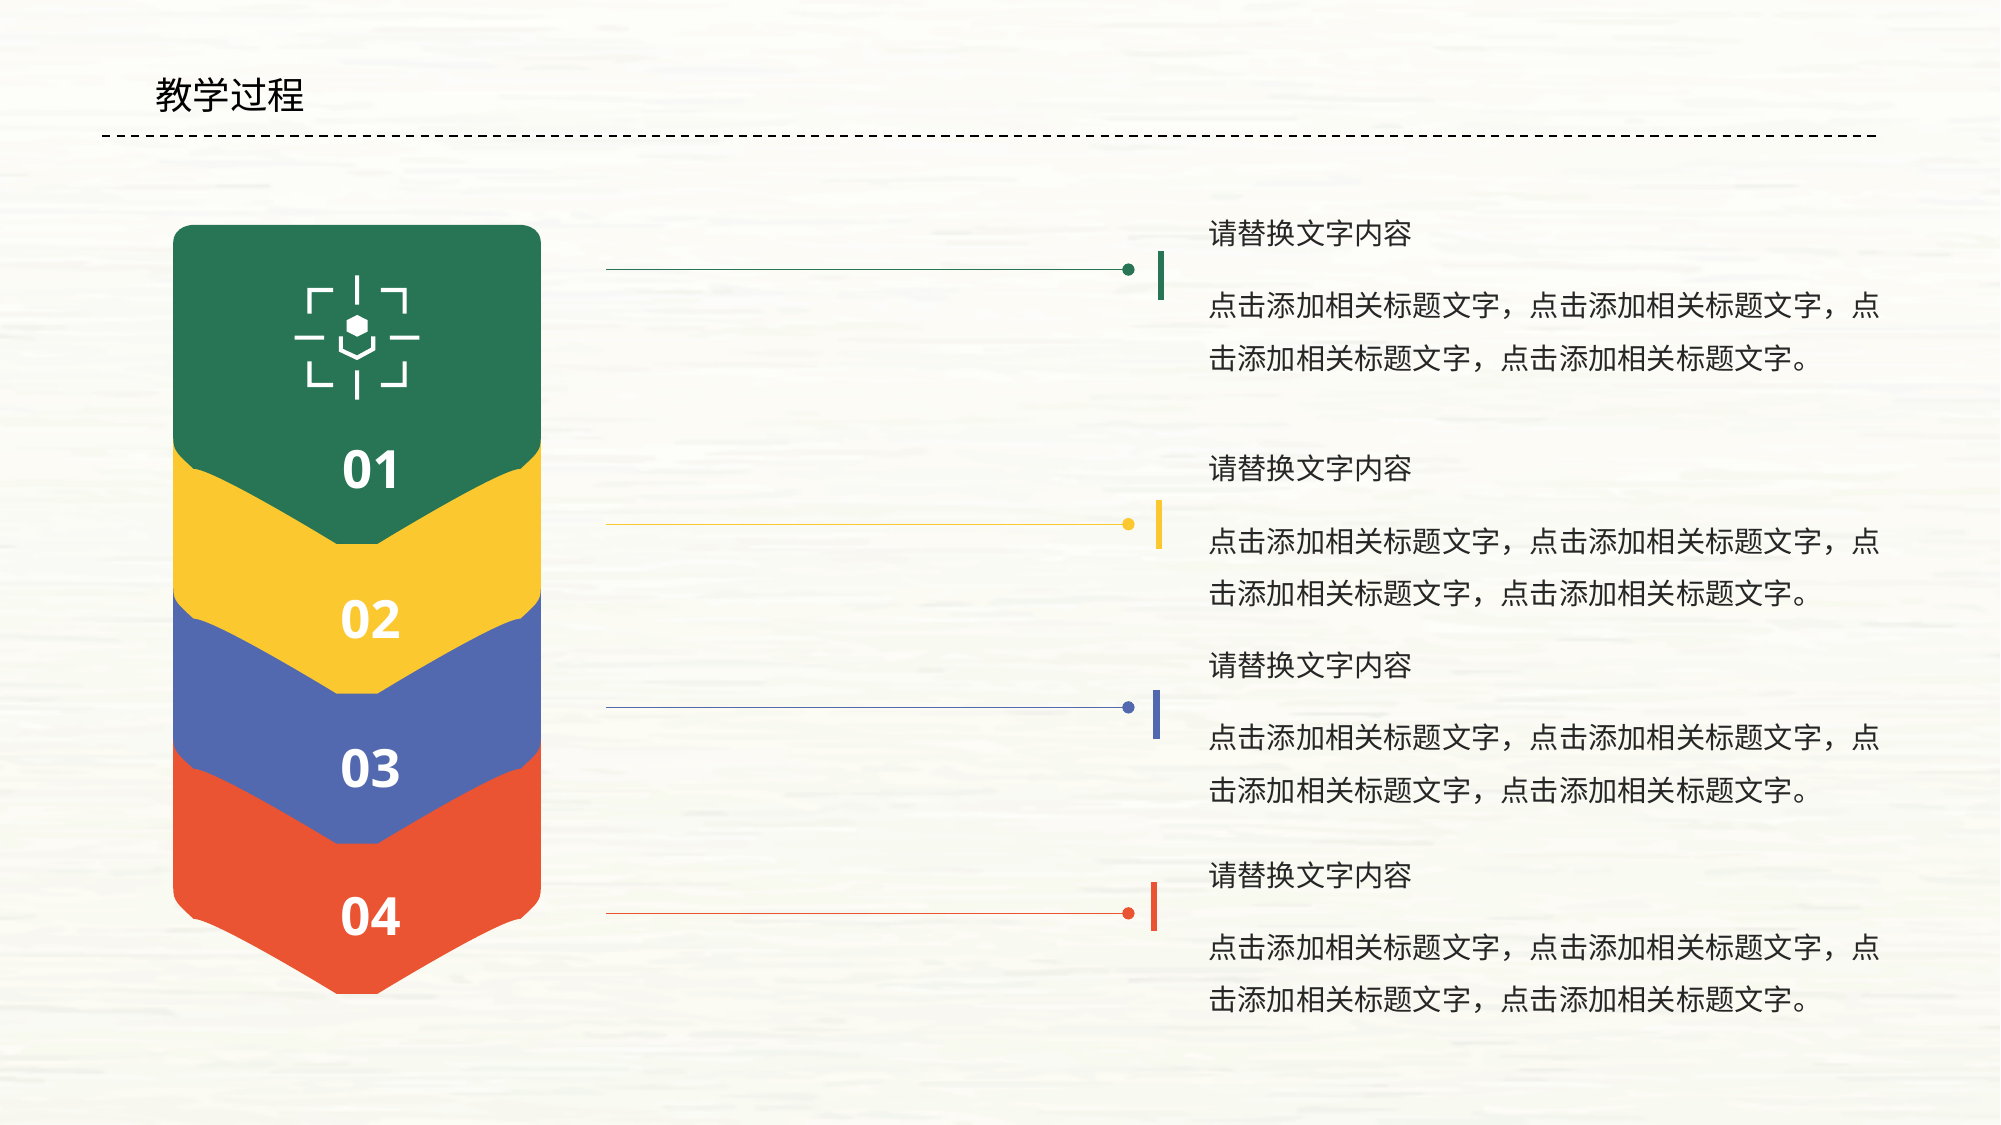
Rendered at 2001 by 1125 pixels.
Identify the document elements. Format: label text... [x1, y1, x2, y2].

picture [0, 0, 2000, 1125]
text_box 教学过程 [140, 64, 321, 125]
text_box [172, 207, 1910, 1026]
